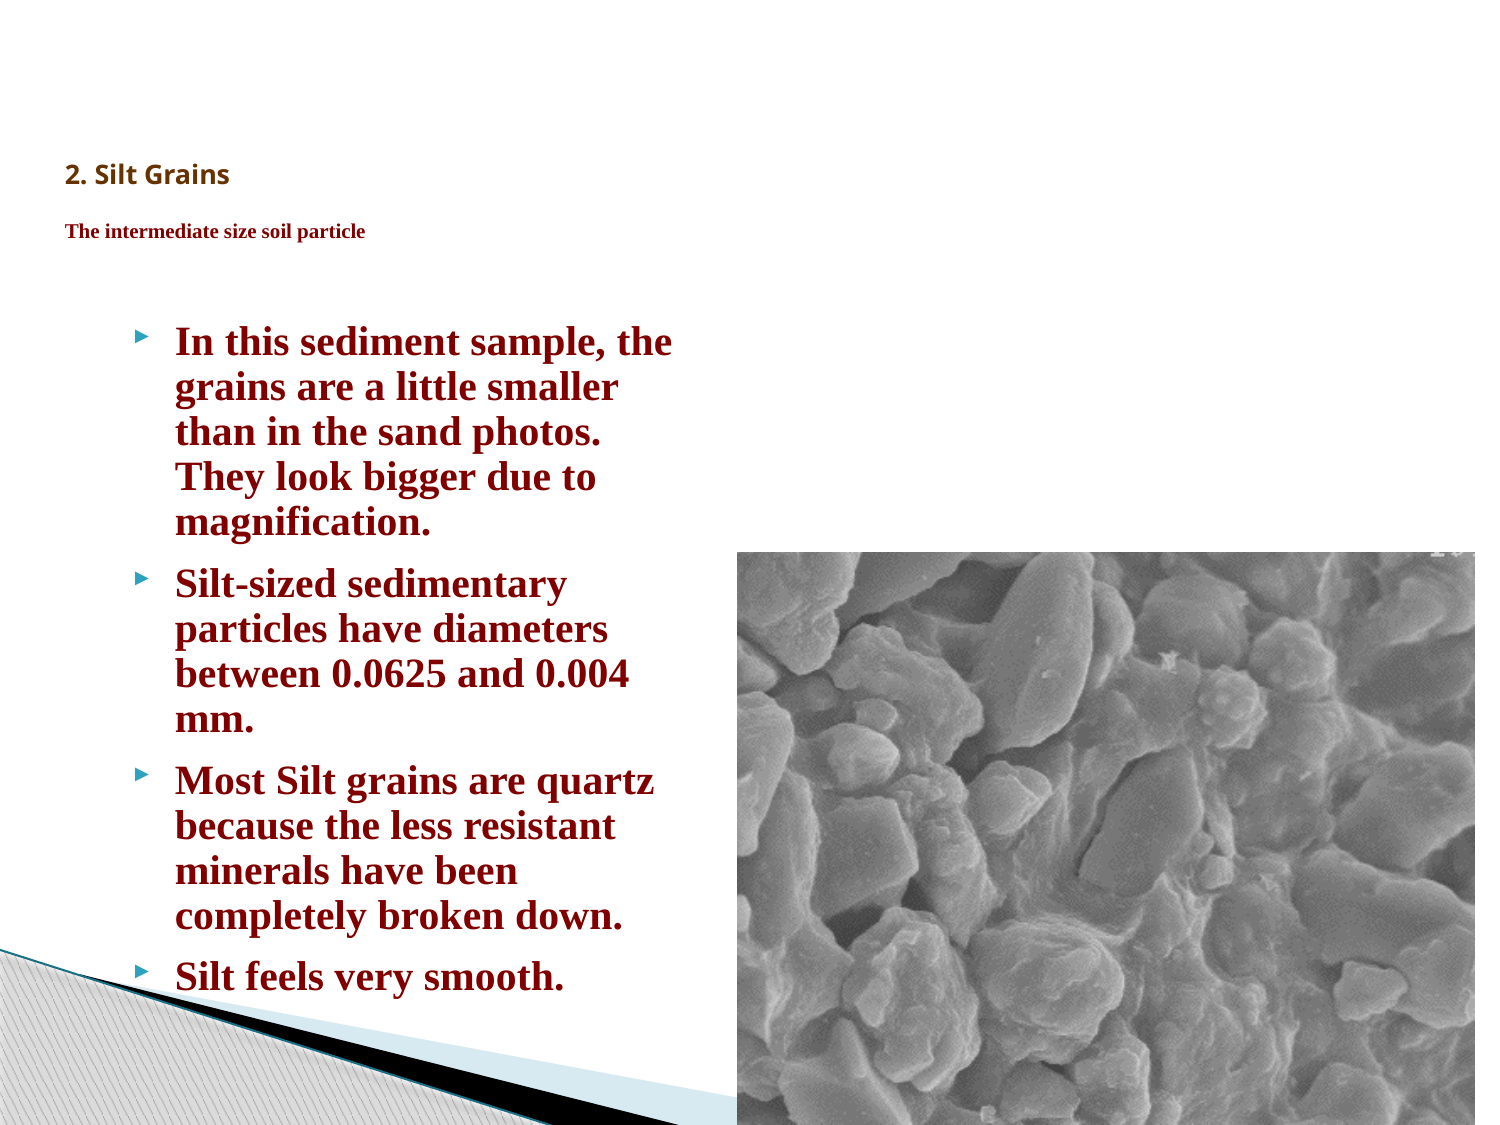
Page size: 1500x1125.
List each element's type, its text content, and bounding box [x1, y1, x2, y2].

title 2. Silt Grains The intermediate size soil particle [50, 149, 1438, 250]
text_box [737, 552, 1476, 1125]
list In this sediment sample, the grains are a little smaller than in the sand photos. They look bigger due to magnification. Silt-sized sedimentary particles have diameters between 0.0625 and 0.004 mm. Most Silt grains are quartz because the less resistant minerals have been completely broken down. Silt feels very smooth. [99, 312, 725, 1000]
